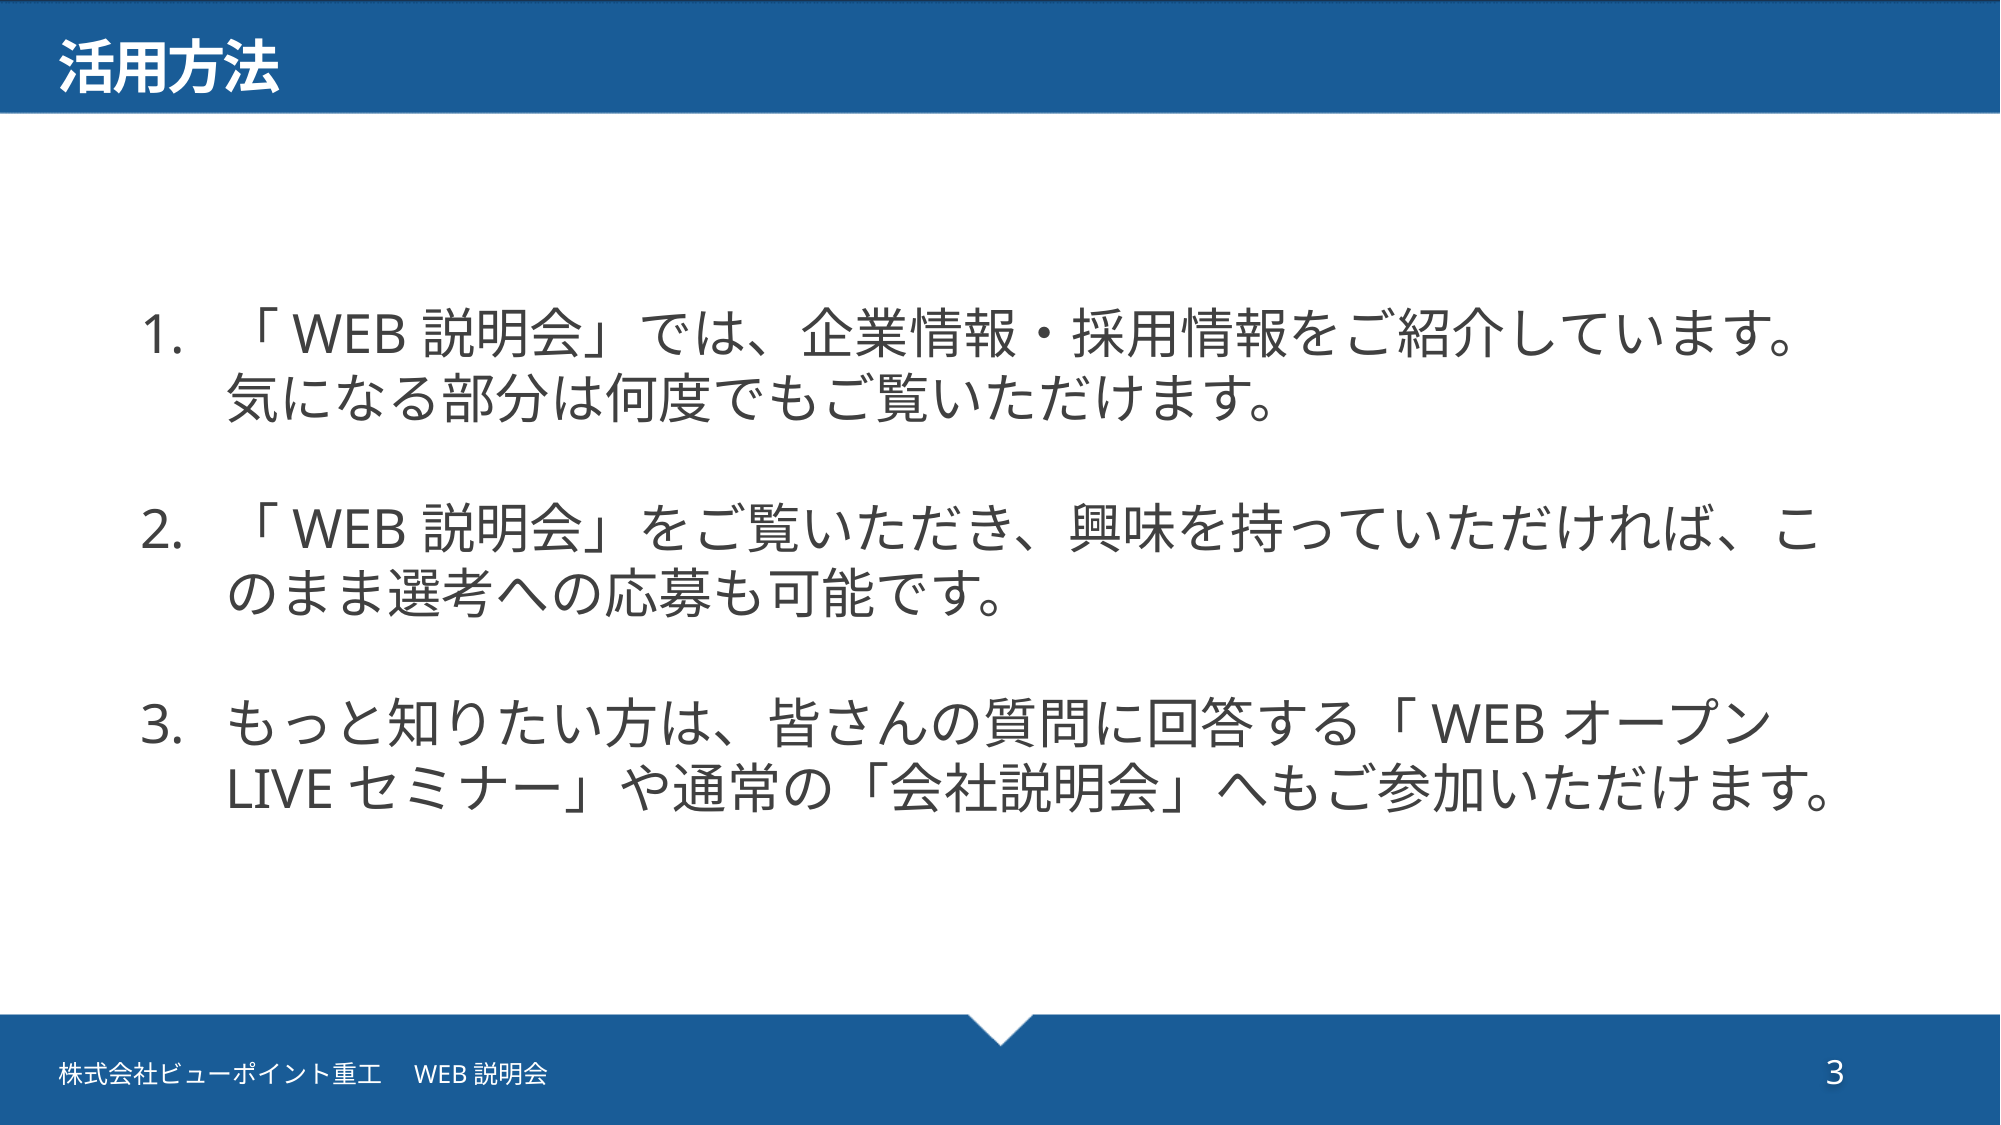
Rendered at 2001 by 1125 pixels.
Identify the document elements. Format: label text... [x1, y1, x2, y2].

text_box 「WEB説明会」では、企業情報・採用情報をご紹介しています。気になる部分は何度でもご覧いただけます。 「WEB説明会」をご覧いただき、興味を持っていただければ、このまま選考への応募も可能です。 もっと知りたい方は、皆さんの質問に回答する「WEBオープンLIVEセミナー」や通常の「会社説明会」へもご参加いただけます。 [125, 292, 1874, 827]
picture [0, 0, 2000, 1125]
list 活用方法 [42, 30, 1226, 105]
